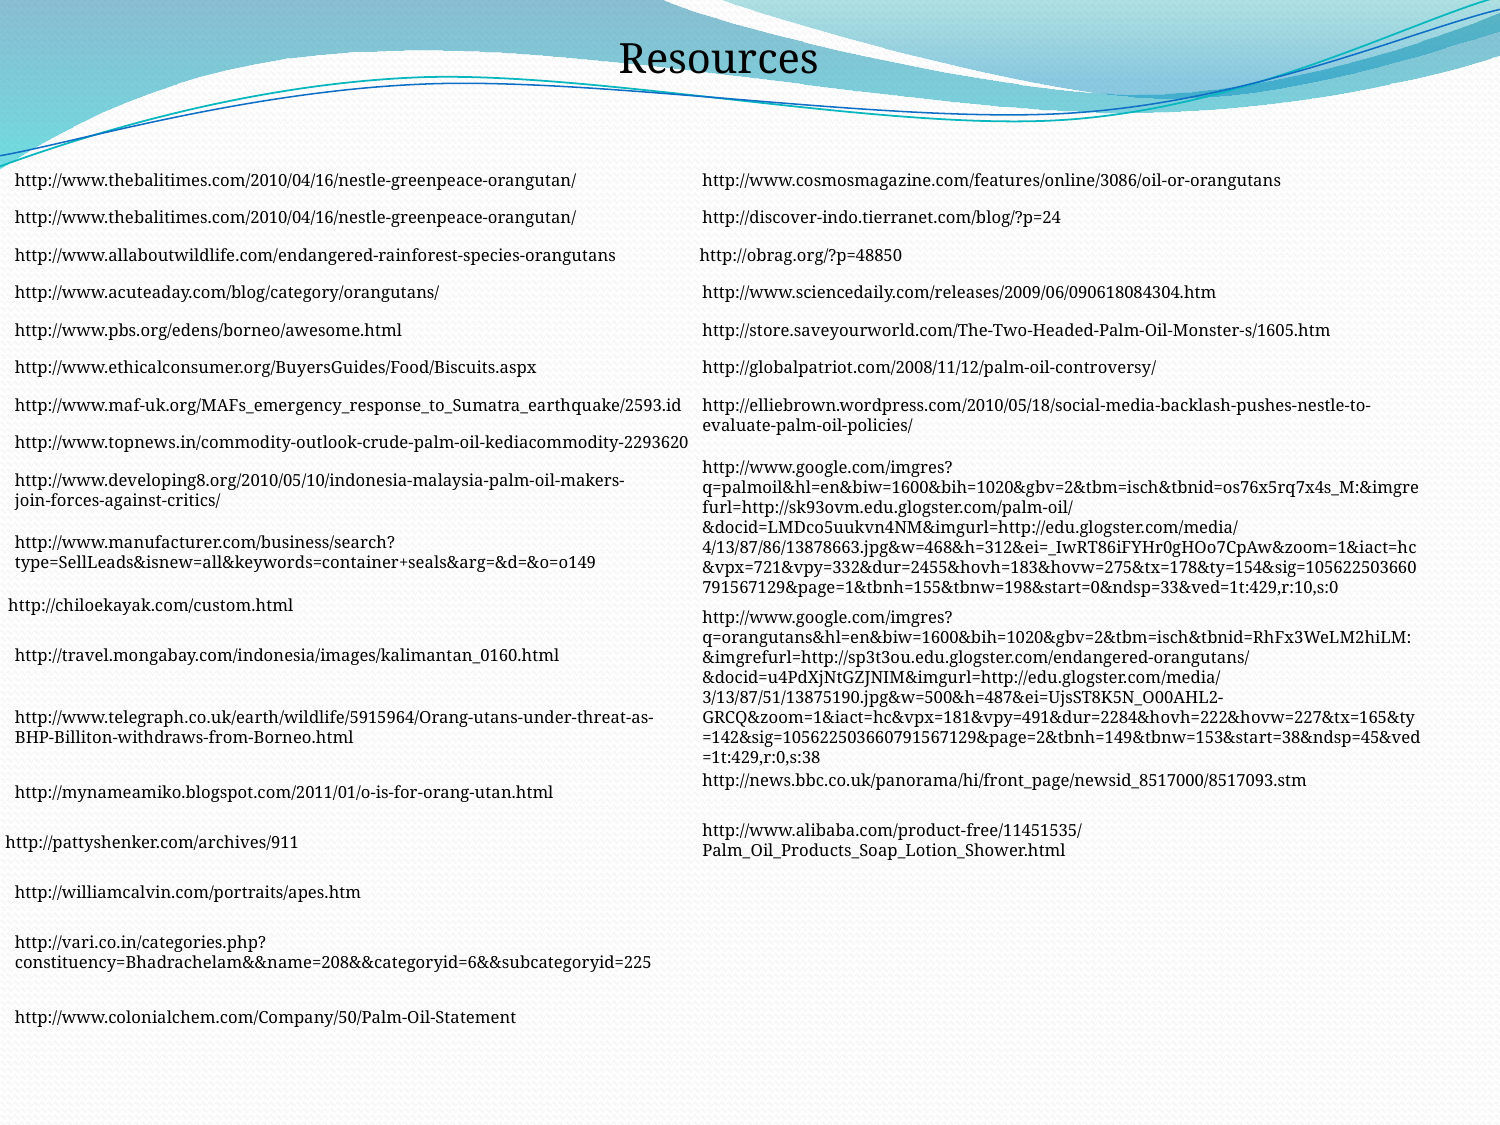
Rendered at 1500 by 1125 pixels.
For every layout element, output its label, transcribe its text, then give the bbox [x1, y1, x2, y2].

text_box http://vari.co.in/categories.php?constituency=Bhadrachelam&&name=208&&categoryid=6&&subcategoryid=225 [0, 924, 750, 980]
text_box http://www.google.com/imgres?q=palmoil&hl=en&biw=1600&bih=1020&gbv=2&tbm=isch&tbnid=os76x5rq7x4s_M:&imgrefurl=http://sk93ovm.edu.glogster.com/palm-oil/&docid=LMDco5uukvn4NM&imgurl=http://edu.glogster.com/media/4/13/87/86/13878663.jpg&w=468&h=312&ei=_IwRT86iFYHr0gHOo7CpAw&zoom=1&iact=hc&vpx=721&vpy=332&dur=2455&hovh=183&hovw=275&tx=178&ty=154&sig=105622503660791567129&page=1&tbnh=155&tbnw=198&start=0&ndsp=33&ved=1t:429,r:10,s:0 [687, 449, 1438, 599]
text_box http://www.thebalitimes.com/2010/04/16/nestle-greenpeace-orangutan/ [0, 162, 687, 198]
text_box http://store.saveyourworld.com/The-Two-Headed-Palm-Oil-Monster-s/1605.htm [750, 312, 1438, 348]
text_box http://www.thebalitimes.com/2010/04/16/nestle-greenpeace-orangutan/ [0, 199, 687, 235]
text_box http://www.ethicalconsumer.org/BuyersGuides/Food/Biscuits.aspx [0, 349, 750, 385]
text_box http://williamcalvin.com/portraits/apes.htm [0, 874, 750, 910]
text_box http://www.developing8.org/2010/05/10/indonesia-malaysia-palm-oil-makers-join-forces-against-critics/ [0, 462, 675, 518]
text_box http://www.acuteaday.com/blog/category/orangutans/ [0, 274, 750, 310]
text_box http://www.topnews.in/commodity-outlook-crude-palm-oil-kediacommodity-2293620 [0, 424, 750, 460]
text_box http://news.bbc.co.uk/panorama/hi/front_page/newsid_8517000/8517093.stm [687, 762, 1438, 798]
text_box http://discover-indo.tierranet.com/blog/?p=24 [687, 199, 1438, 235]
text_box http://www.colonialchem.com/Company/50/Palm-Oil-Statement [0, 999, 750, 1035]
text_box Resources [387, 24, 1050, 90]
text_box http://www.telegraph.co.uk/earth/wildlife/5915964/Orang-utans-under-threat-as-BHP-Billiton-withdraws-from-Borneo.html [0, 699, 675, 755]
text_box http://elliebrown.wordpress.com/2010/05/18/social-media-backlash-pushes-nestle-to-evaluate-palm-oil-policies/ [687, 387, 1438, 443]
text_box http://pattyshenker.com/archives/911 [0, 824, 315, 860]
text_box http://www.manufacturer.com/business/search?type=SellLeads&isnew=all&keywords=container+seals&arg=&d=&o=o149 [0, 524, 675, 580]
text_box http://www.maf-uk.org/MAFs_emergency_response_to_Sumatra_earthquake/2593.id [0, 387, 687, 423]
text_box http://www.pbs.org/edens/borneo/awesome.html [0, 312, 750, 348]
text_box http://www.sciencedaily.com/releases/2009/06/090618084304.htm [750, 274, 1438, 310]
text_box http://travel.mongabay.com/indonesia/images/kalimantan_0160.html [0, 637, 687, 673]
text_box http://globalpatriot.com/2008/11/12/palm-oil-controversy/ [750, 349, 1438, 385]
text_box http://chiloekayak.com/custom.html [0, 587, 309, 623]
text_box http://www.google.com/imgres?q=orangutans&hl=en&biw=1600&bih=1020&gbv=2&tbm=isch&tbnid=RhFx3WeLM2hiLM:&imgrefurl=http://sp3t3ou.edu.glogster.com/endangered-orangutans/&docid=u4PdXjNtGZJNIM&imgurl=http://edu.glogster.com/media/3/13/87/51/13875190.jpg&w=500&h=487&ei=UjsST8K5N_O00AHL2-GRCQ&zoom=1&iact=hc&vpx=181&vpy=491&dur=2284&hovh=222&hovw=227&tx=165&ty=142&sig=105622503660791567129&page=2&tbnh=149&tbnw=153&start=38&ndsp=45&ved=1t:429,r:0,s:38 [687, 599, 1438, 762]
text_box http://www.alibaba.com/product-free/11451535/Palm_Oil_Products_Soap_Lotion_Shower.html [687, 812, 1438, 868]
text_box http://obrag.org/?p=48850 [684, 237, 917, 273]
text_box http://www.cosmosmagazine.com/features/online/3086/oil-or-orangutans [687, 162, 1438, 198]
text_box http://mynameamiko.blogspot.com/2011/01/o-is-for-orang-utan.html [0, 774, 750, 810]
text_box http://www.allaboutwildlife.com/endangered-rainforest-species-orangutans [0, 237, 684, 273]
